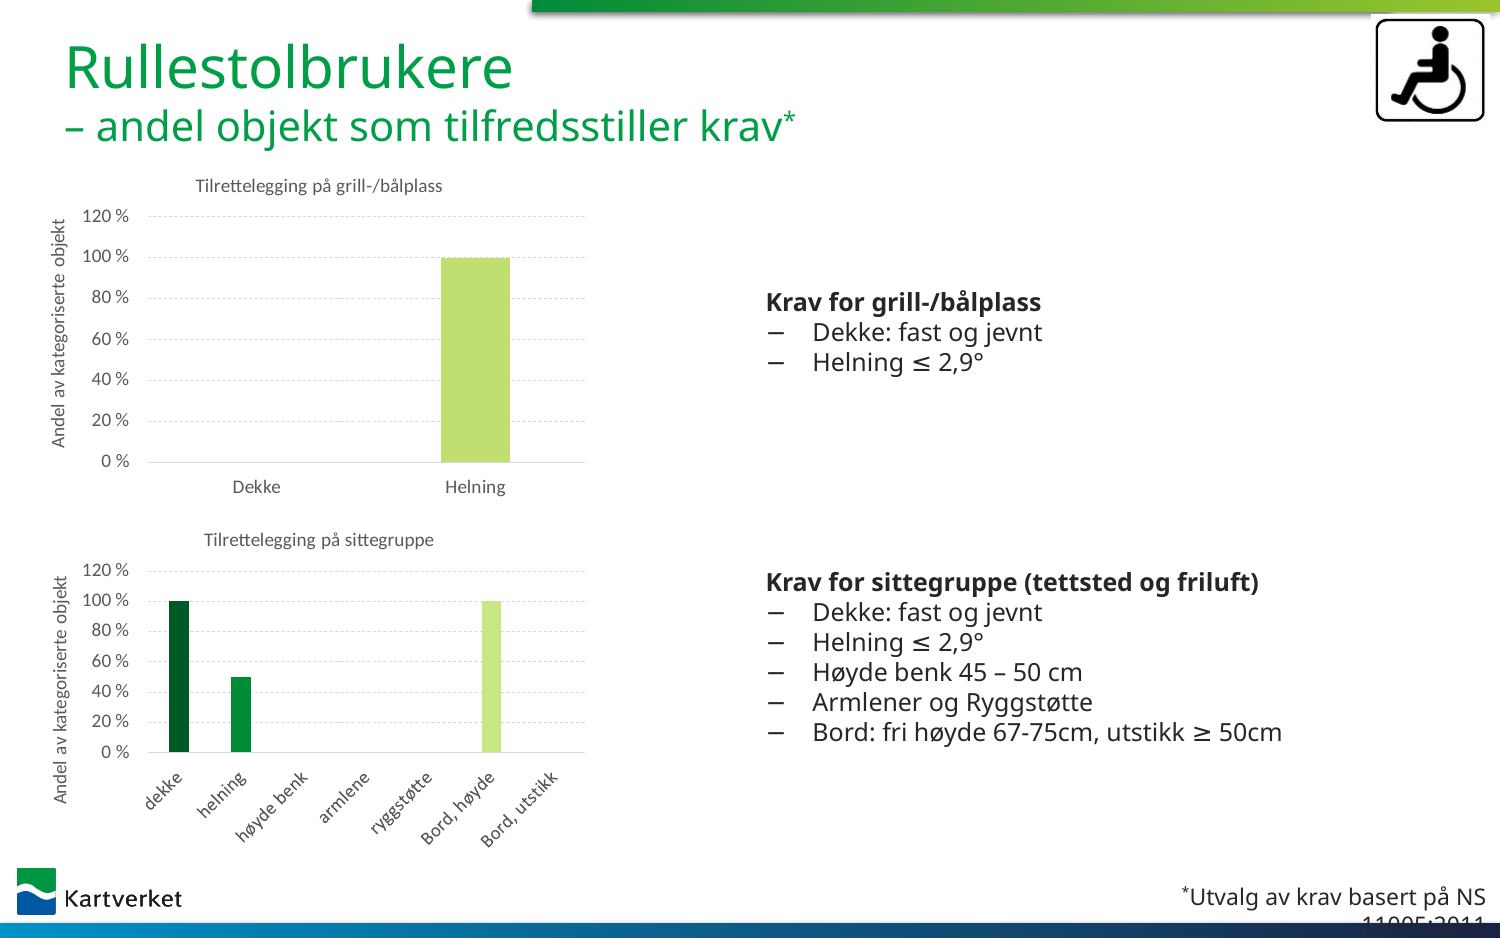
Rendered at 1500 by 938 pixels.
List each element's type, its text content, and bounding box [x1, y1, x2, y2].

text_box Krav for sittegruppe (tettsted og friluft) Dekke: fast og jevnt Helning ≤ 2,9° Høyde benk 45 – 50 cm Armlener og Ryggstøtte Bord: fri høyde 67-75cm, utstikk ≥ 50cm [750, 559, 1500, 754]
text_box Rullestolbrukere – andel objekt som tilfredsstiller krav* [49, 14, 1431, 158]
picture [41, 166, 596, 505]
text_box *Utvalg av krav basert på NS 11005:2011 [1068, 873, 1500, 938]
picture [41, 520, 596, 859]
picture [1371, 13, 1491, 127]
text_box Krav for grill-/bålplass Dekke: fast og jevnt Helning ≤ 2,9° [750, 279, 1452, 384]
